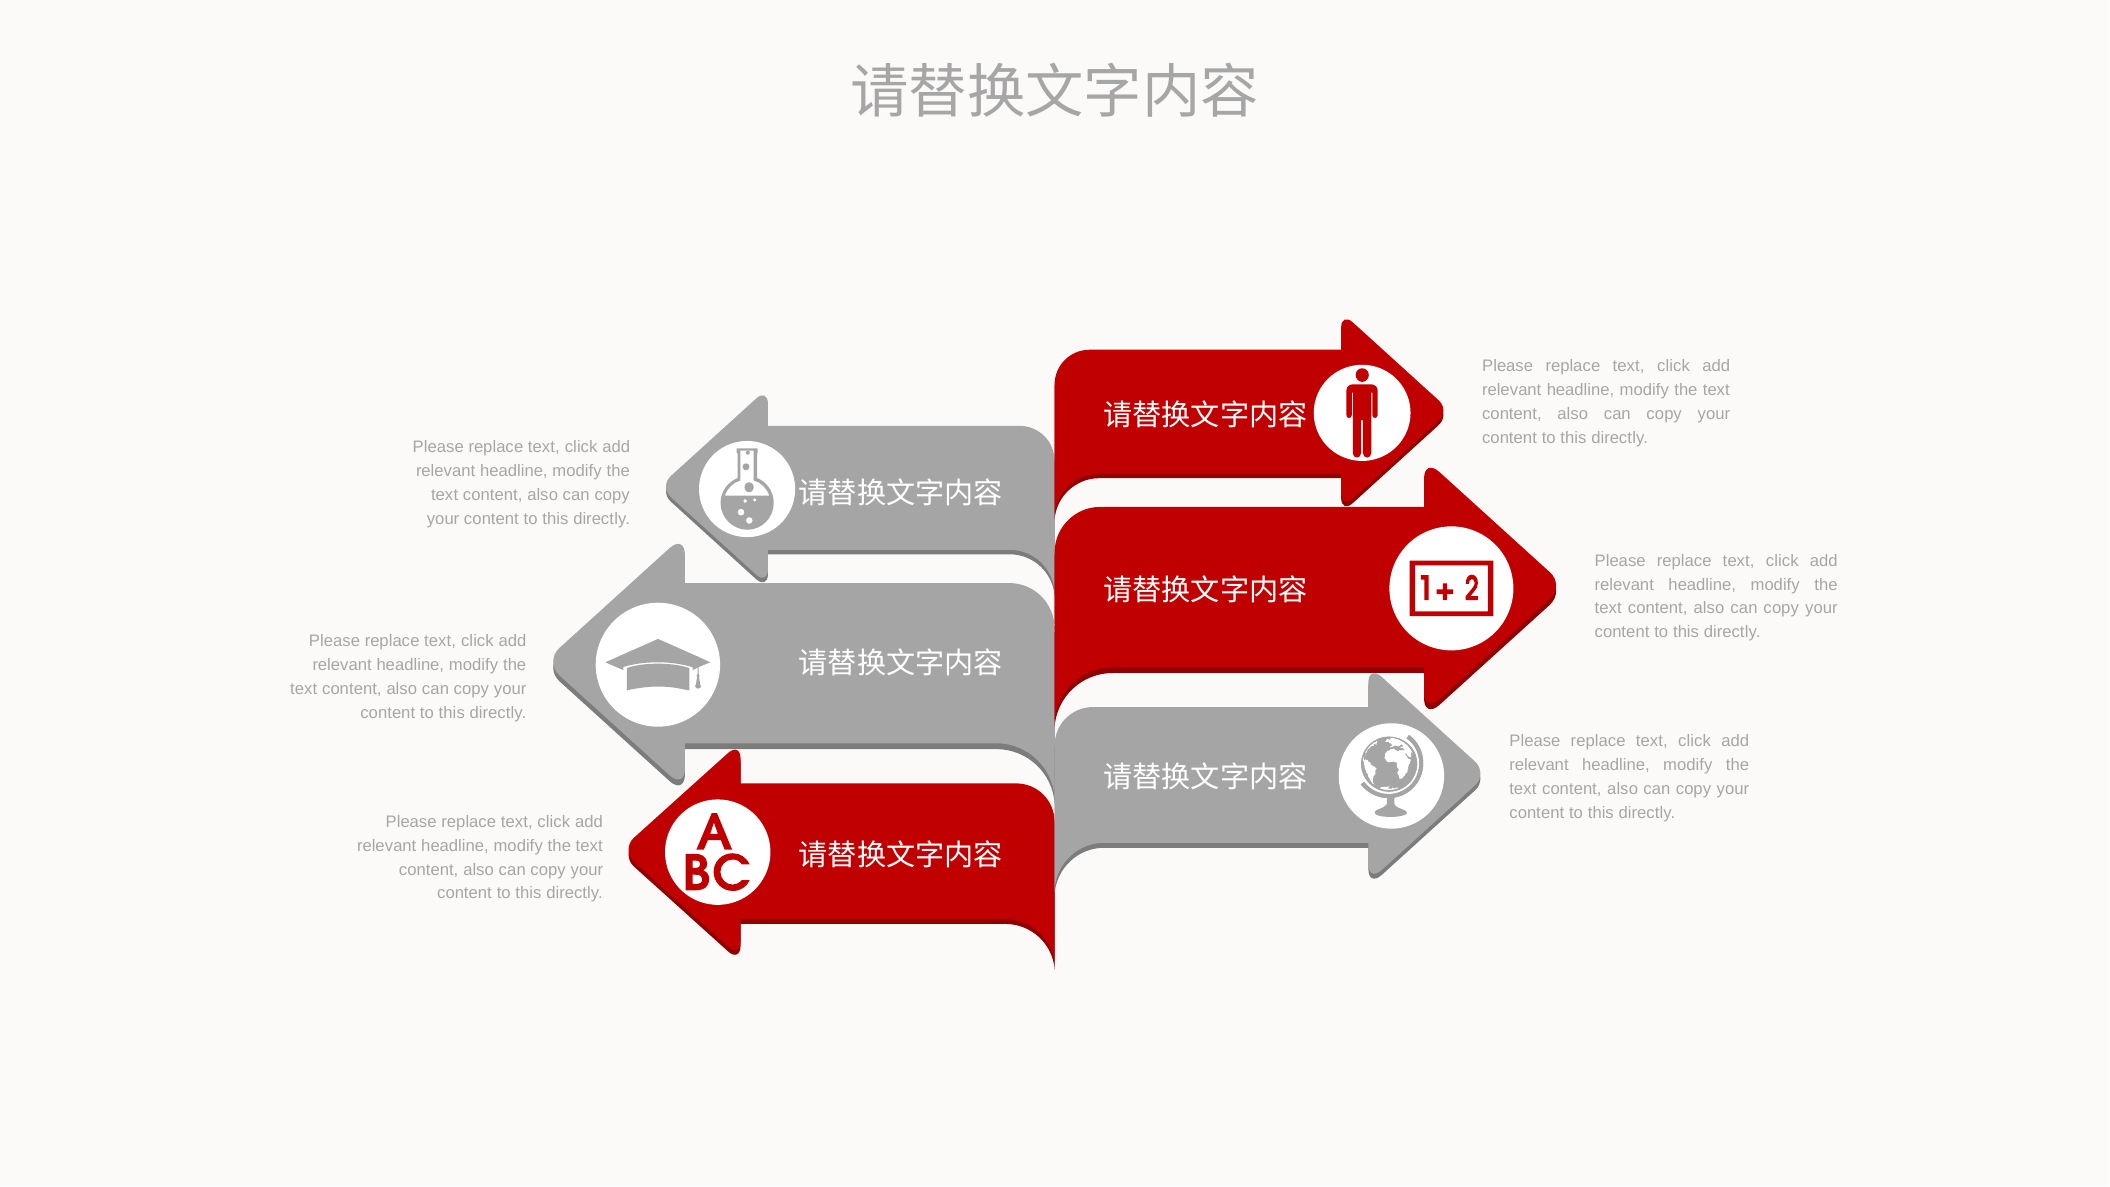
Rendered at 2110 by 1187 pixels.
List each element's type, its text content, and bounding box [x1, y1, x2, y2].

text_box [1313, 364, 1411, 461]
text_box Please replace text, click add relevant headline, modify the text content, also can copy your content to this directly. [319, 796, 625, 913]
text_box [699, 440, 796, 538]
text_box Please replace text, click add relevant headline, modify the text content, also can copy your content to this directly. [1461, 340, 1752, 458]
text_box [664, 799, 771, 905]
text_box Please replace text, click add relevant headline, modify the text content, also can copy your content to this directly. [373, 421, 652, 539]
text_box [1054, 464, 1559, 728]
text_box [1054, 728, 1483, 894]
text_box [551, 540, 1054, 804]
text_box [1338, 723, 1445, 829]
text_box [1389, 526, 1514, 651]
text_box Please replace text, click add relevant headline, modify the text content, also can copy your content to this directly. [1488, 715, 1771, 833]
text_box Please replace text, click add relevant headline, modify the text content, also can copy your content to this directly. [261, 615, 548, 733]
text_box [626, 804, 1055, 970]
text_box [595, 602, 721, 727]
text_box 请替换文字内容 [820, 32, 1289, 124]
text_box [664, 392, 1054, 540]
text_box Please replace text, click add relevant headline, modify the text content, also can copy your content to this directly. [1573, 535, 1859, 652]
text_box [1054, 316, 1446, 464]
